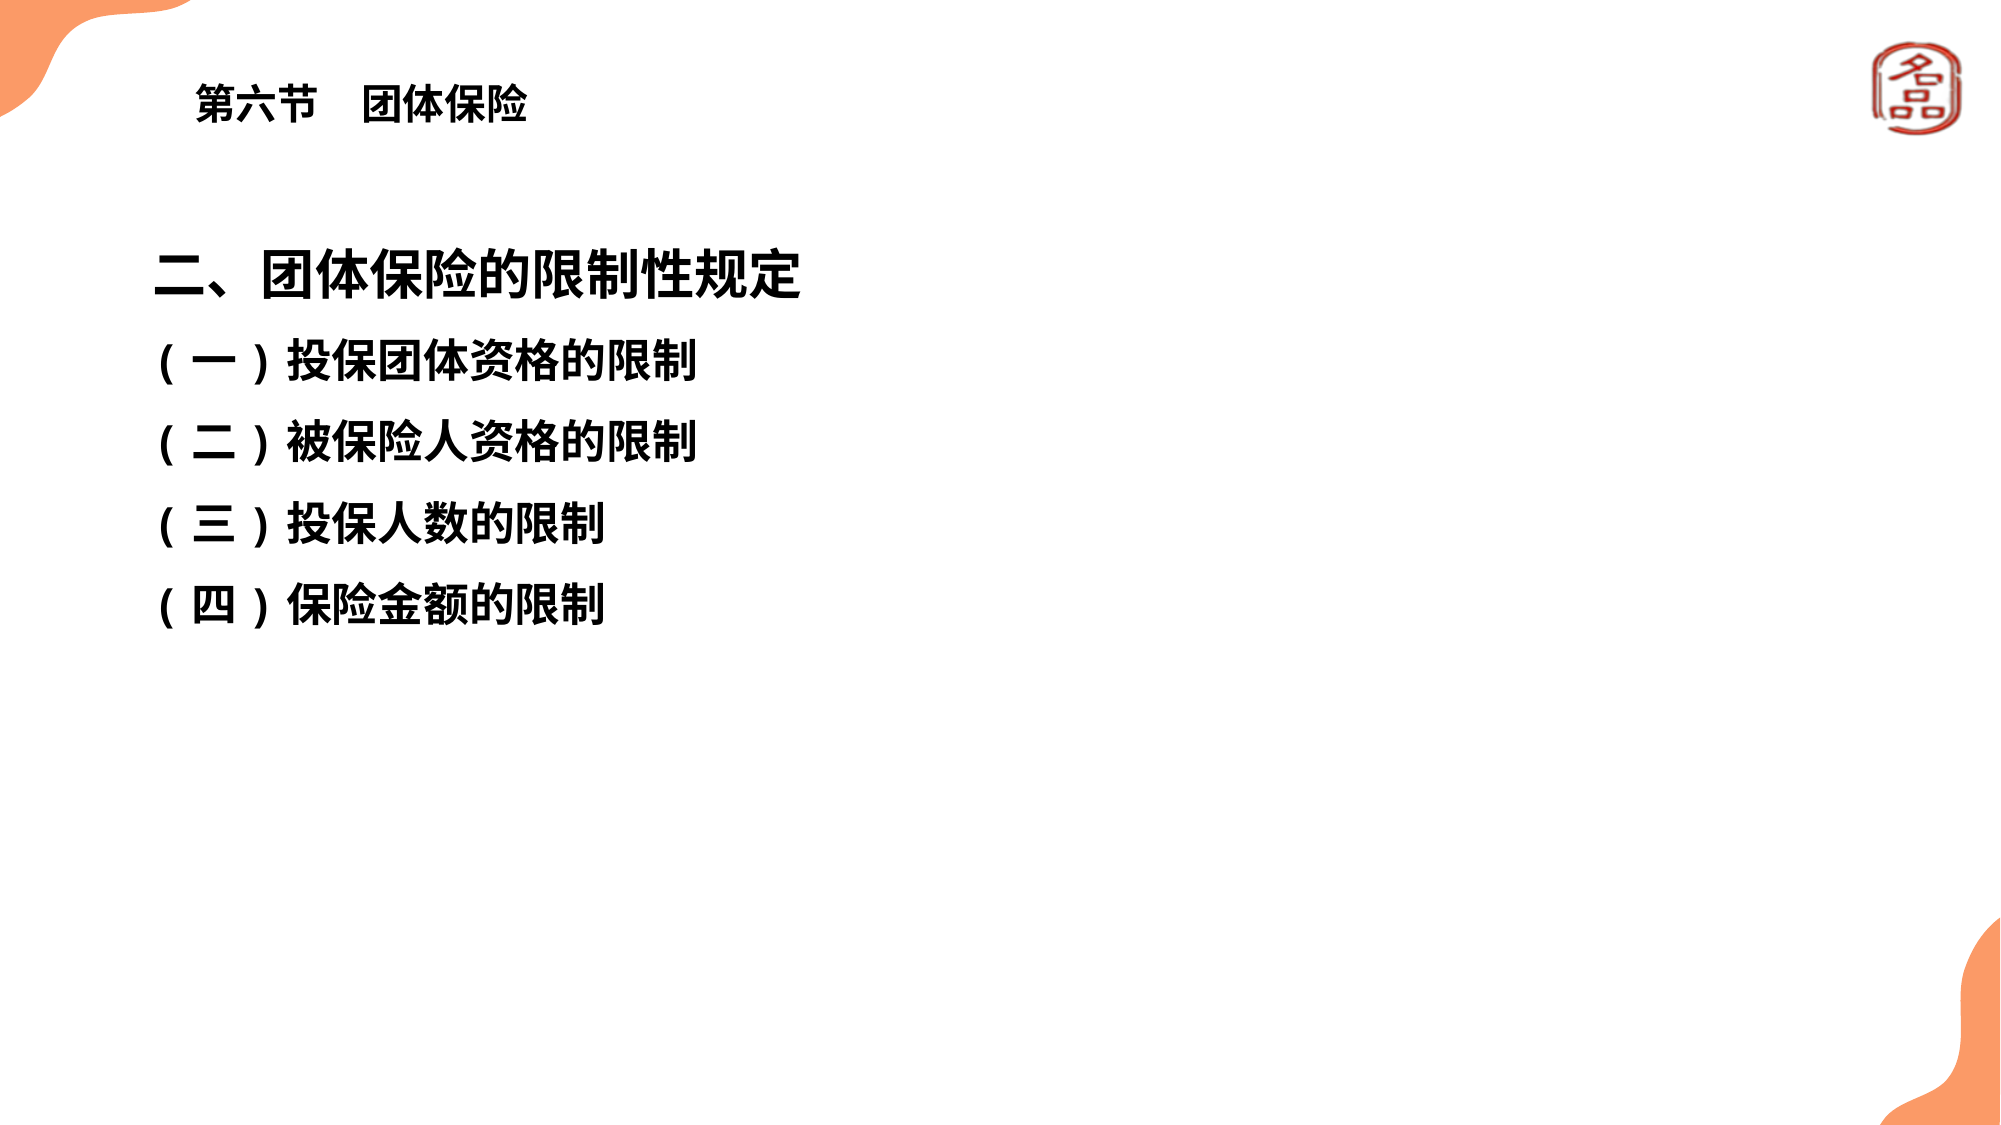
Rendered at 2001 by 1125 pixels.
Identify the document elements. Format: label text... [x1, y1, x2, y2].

picture [1861, 10, 1990, 147]
title 第六节 团体保险 [137, 60, 1863, 152]
list 二、团体保险的限制性规定 (一)投保团体资格的限制 (二)被保险人资格的限制 (三)投保人数的限制 (四)保险金额的限制 [137, 217, 1863, 1031]
